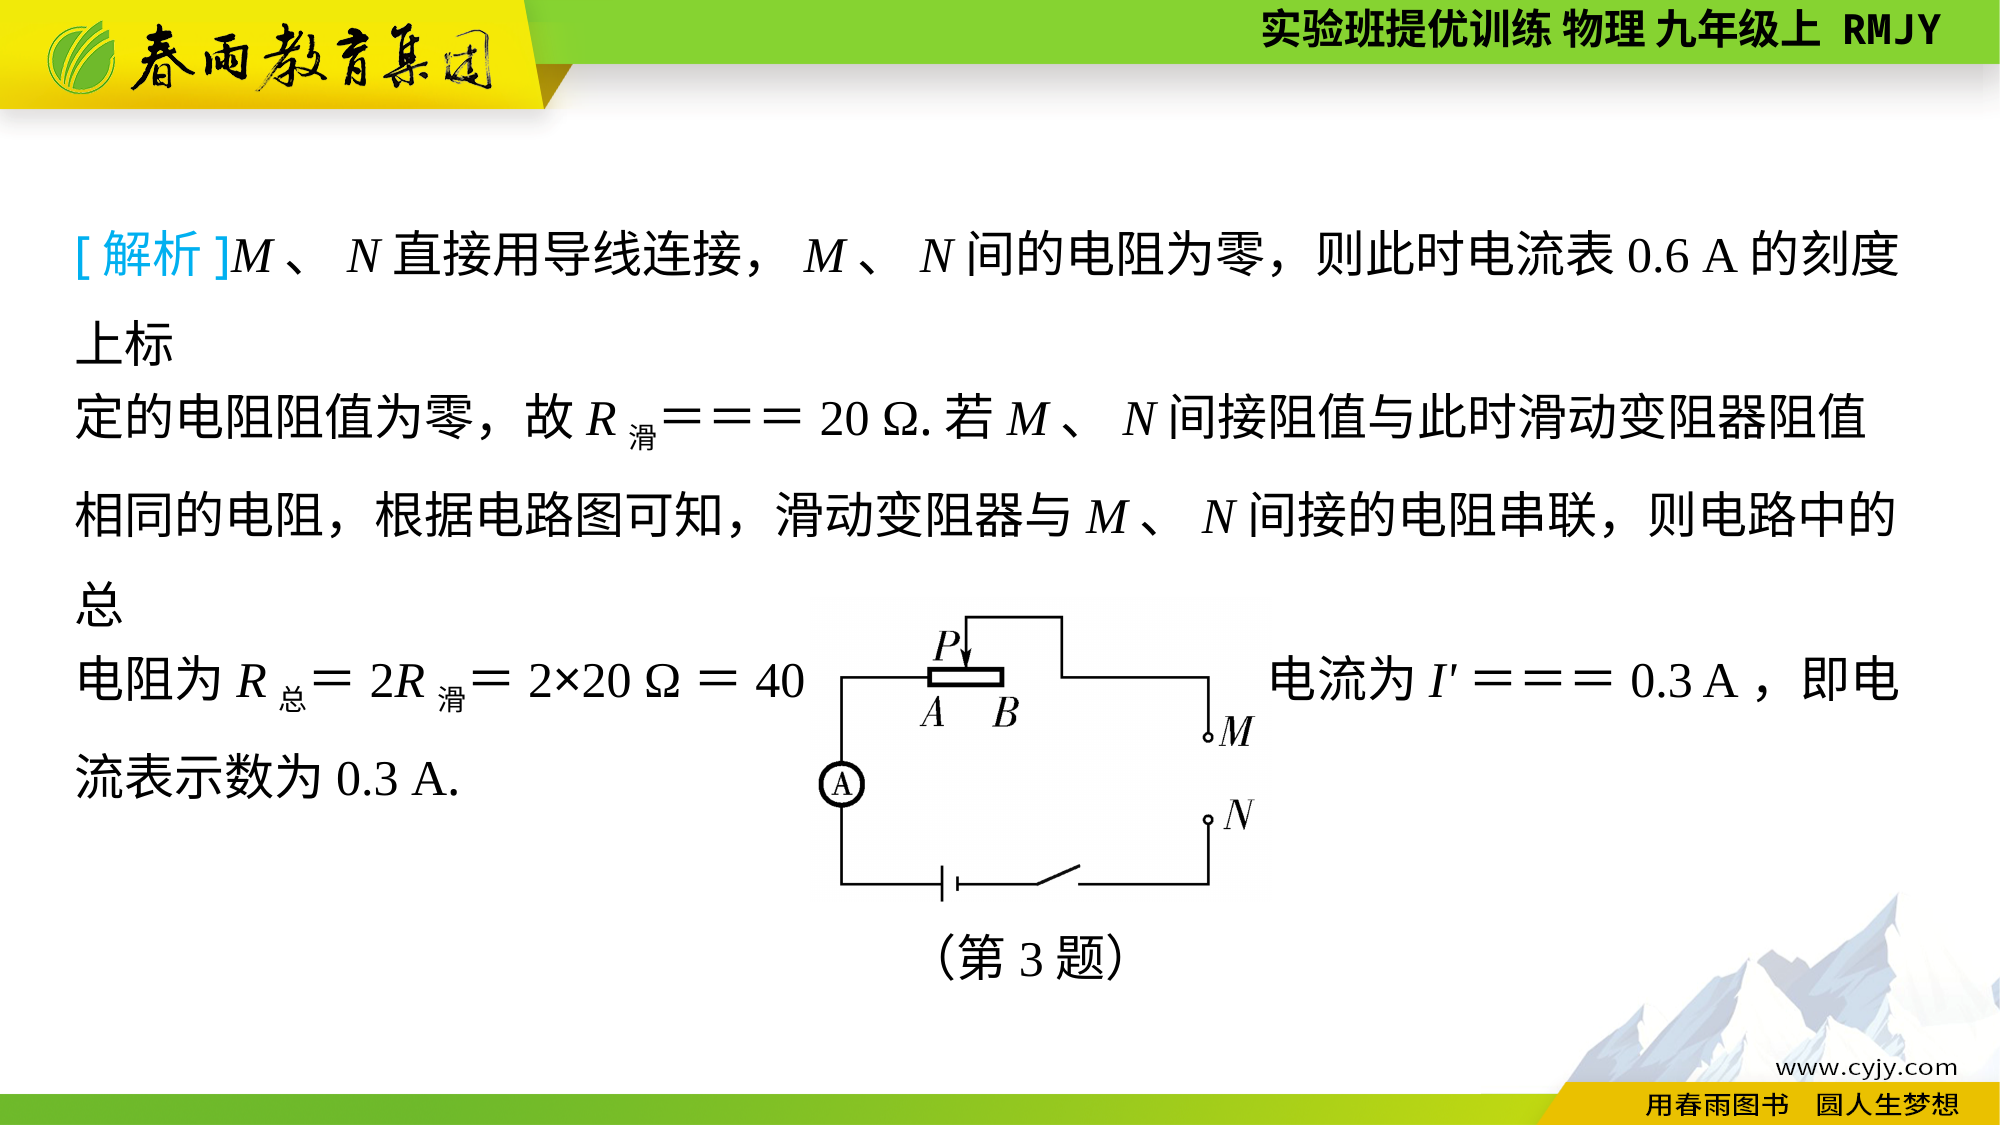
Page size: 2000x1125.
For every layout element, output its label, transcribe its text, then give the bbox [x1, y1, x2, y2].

text_box （第3题） [892, 909, 1171, 995]
picture [0, 0, 2000, 1125]
